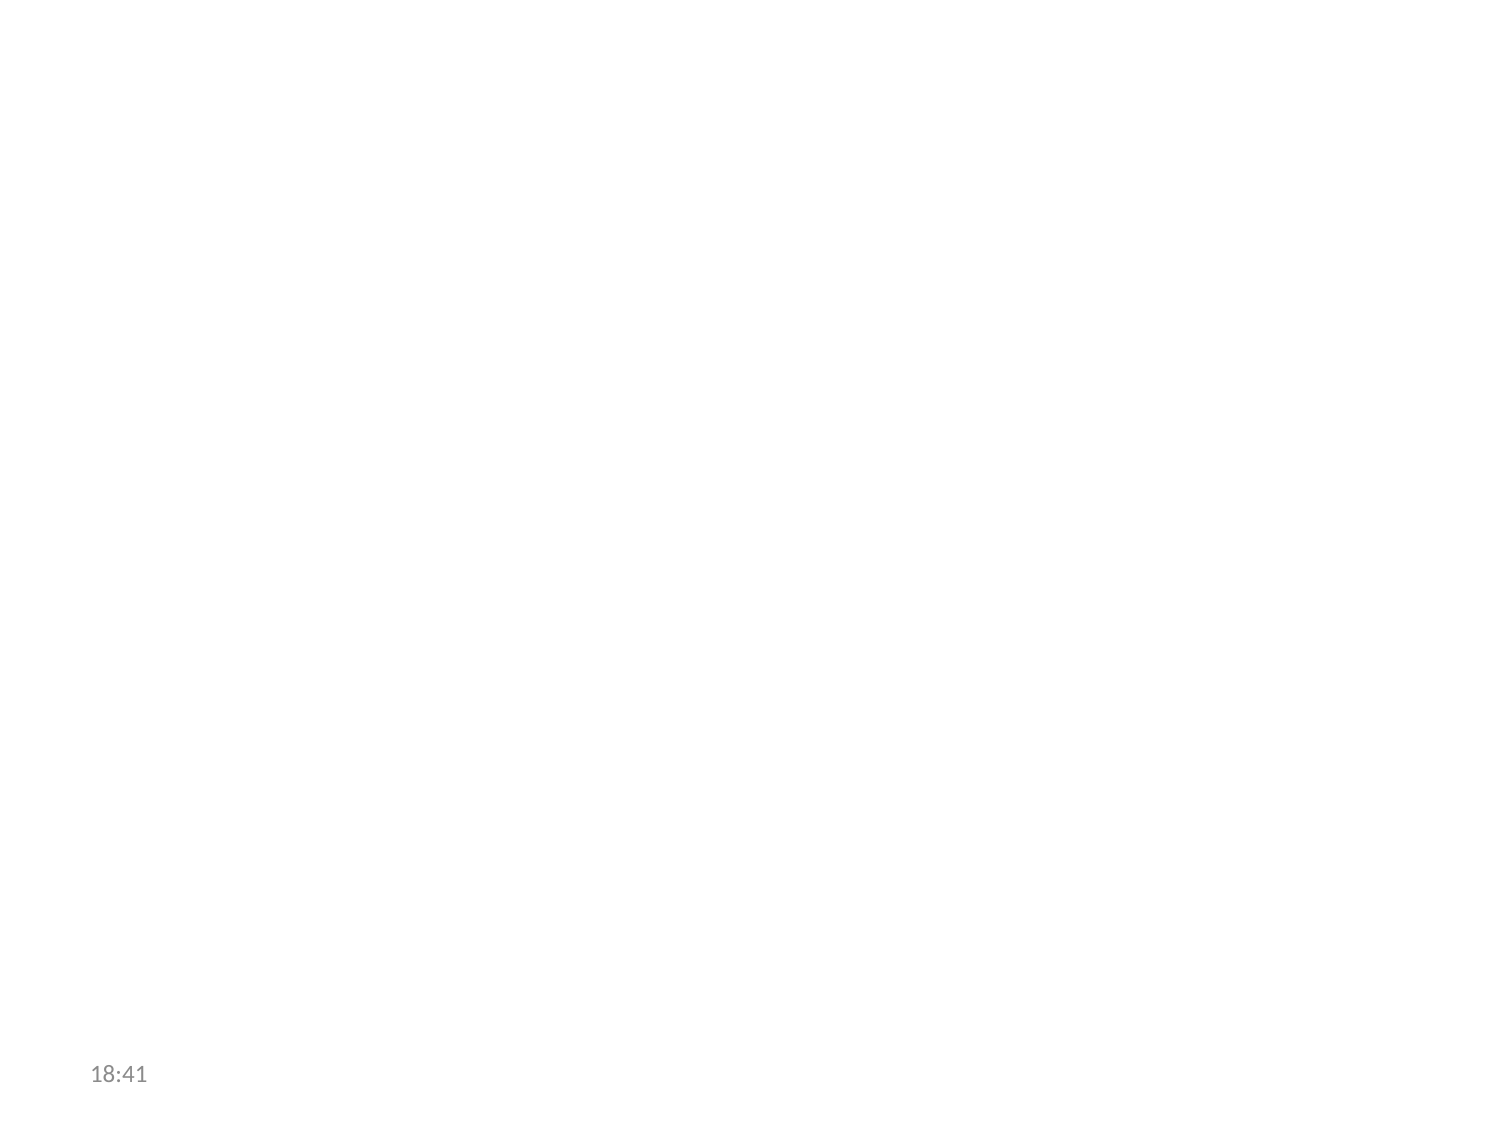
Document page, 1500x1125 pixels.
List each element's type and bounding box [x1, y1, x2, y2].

slide_number [75, 1042, 425, 1103]
